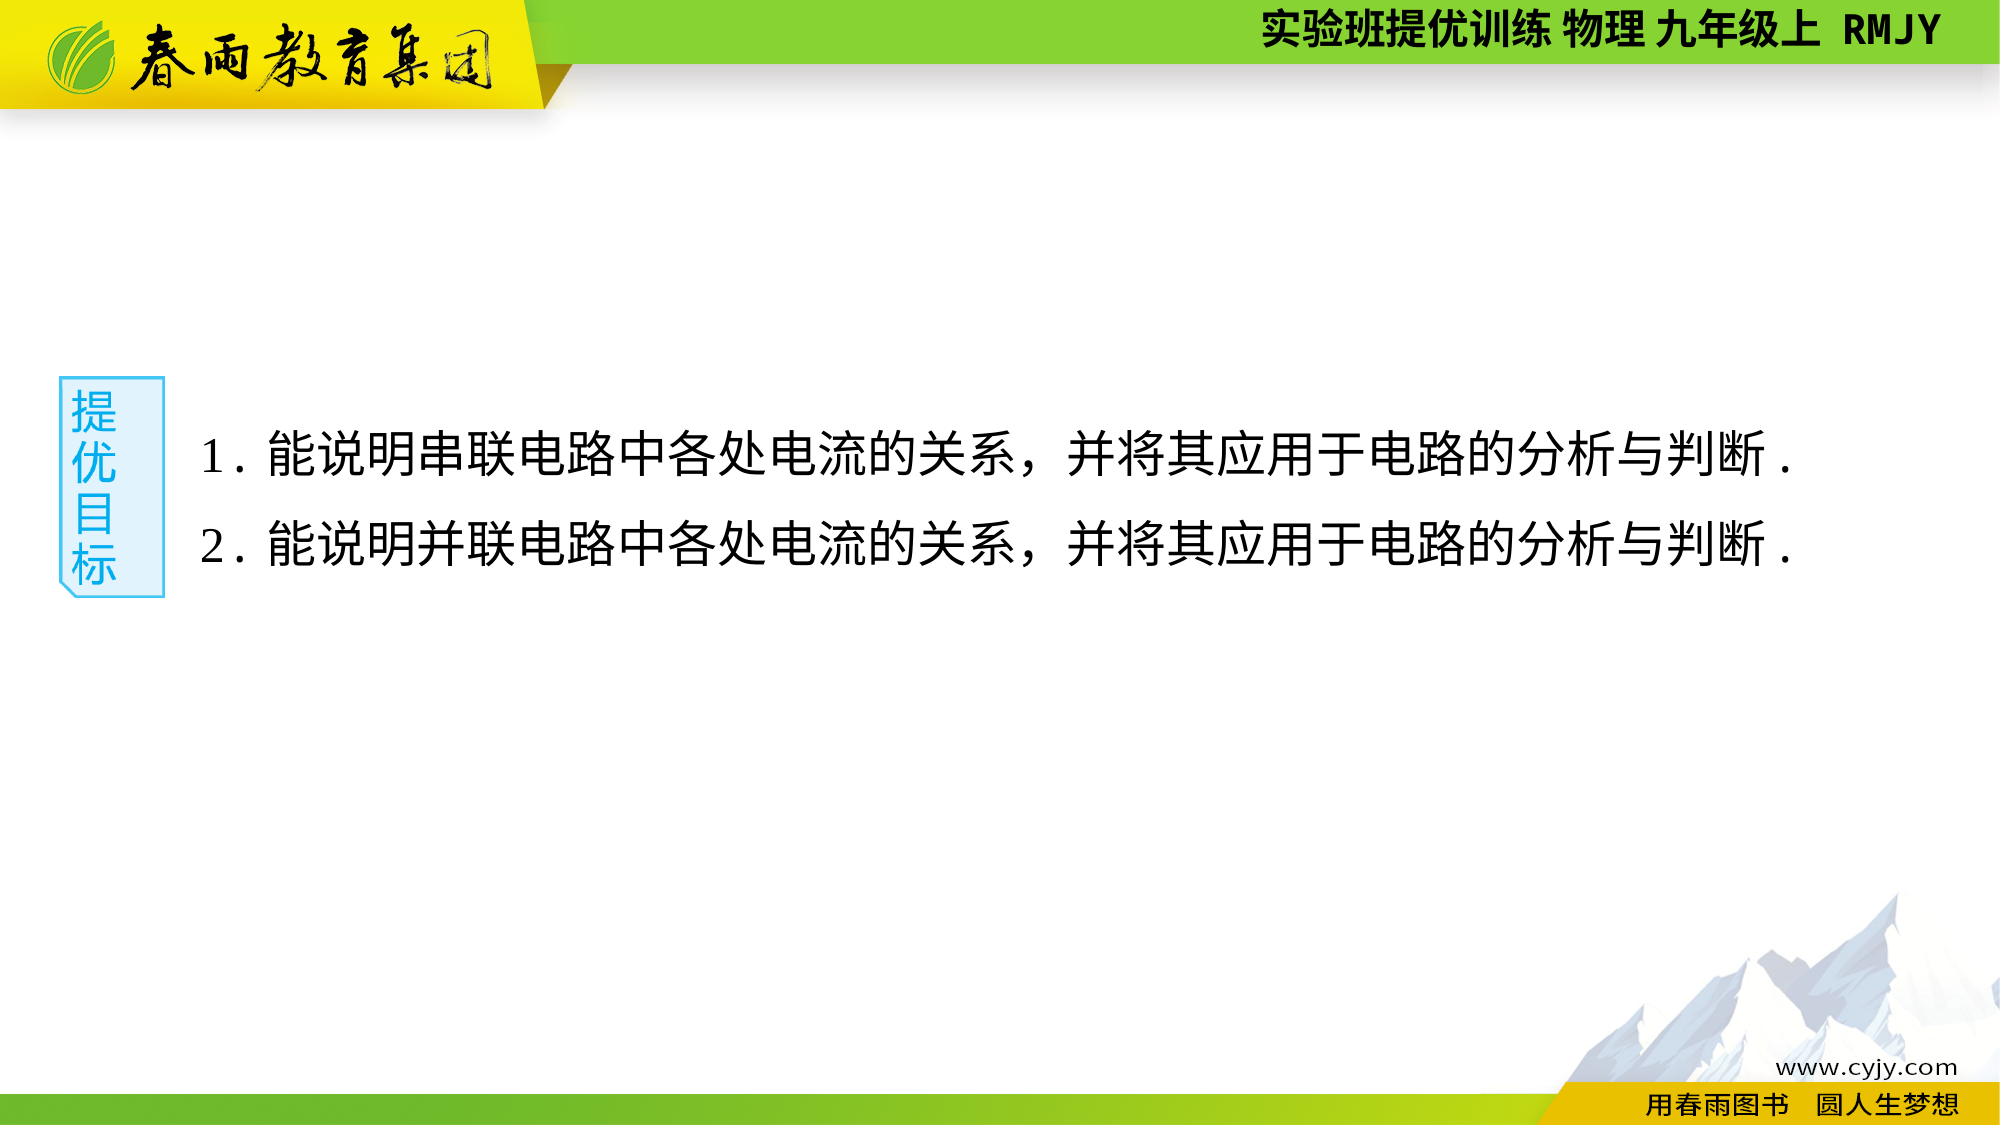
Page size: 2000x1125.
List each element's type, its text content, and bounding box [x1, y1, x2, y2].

list 1.能说明串联电路中各处电流的关系，并将其应用于电路的分析与判断. 2.能说明并联电路中各处电流的关系，并将其应用于电路的分析与判断. [184, 385, 1944, 571]
picture [0, 0, 2000, 1125]
